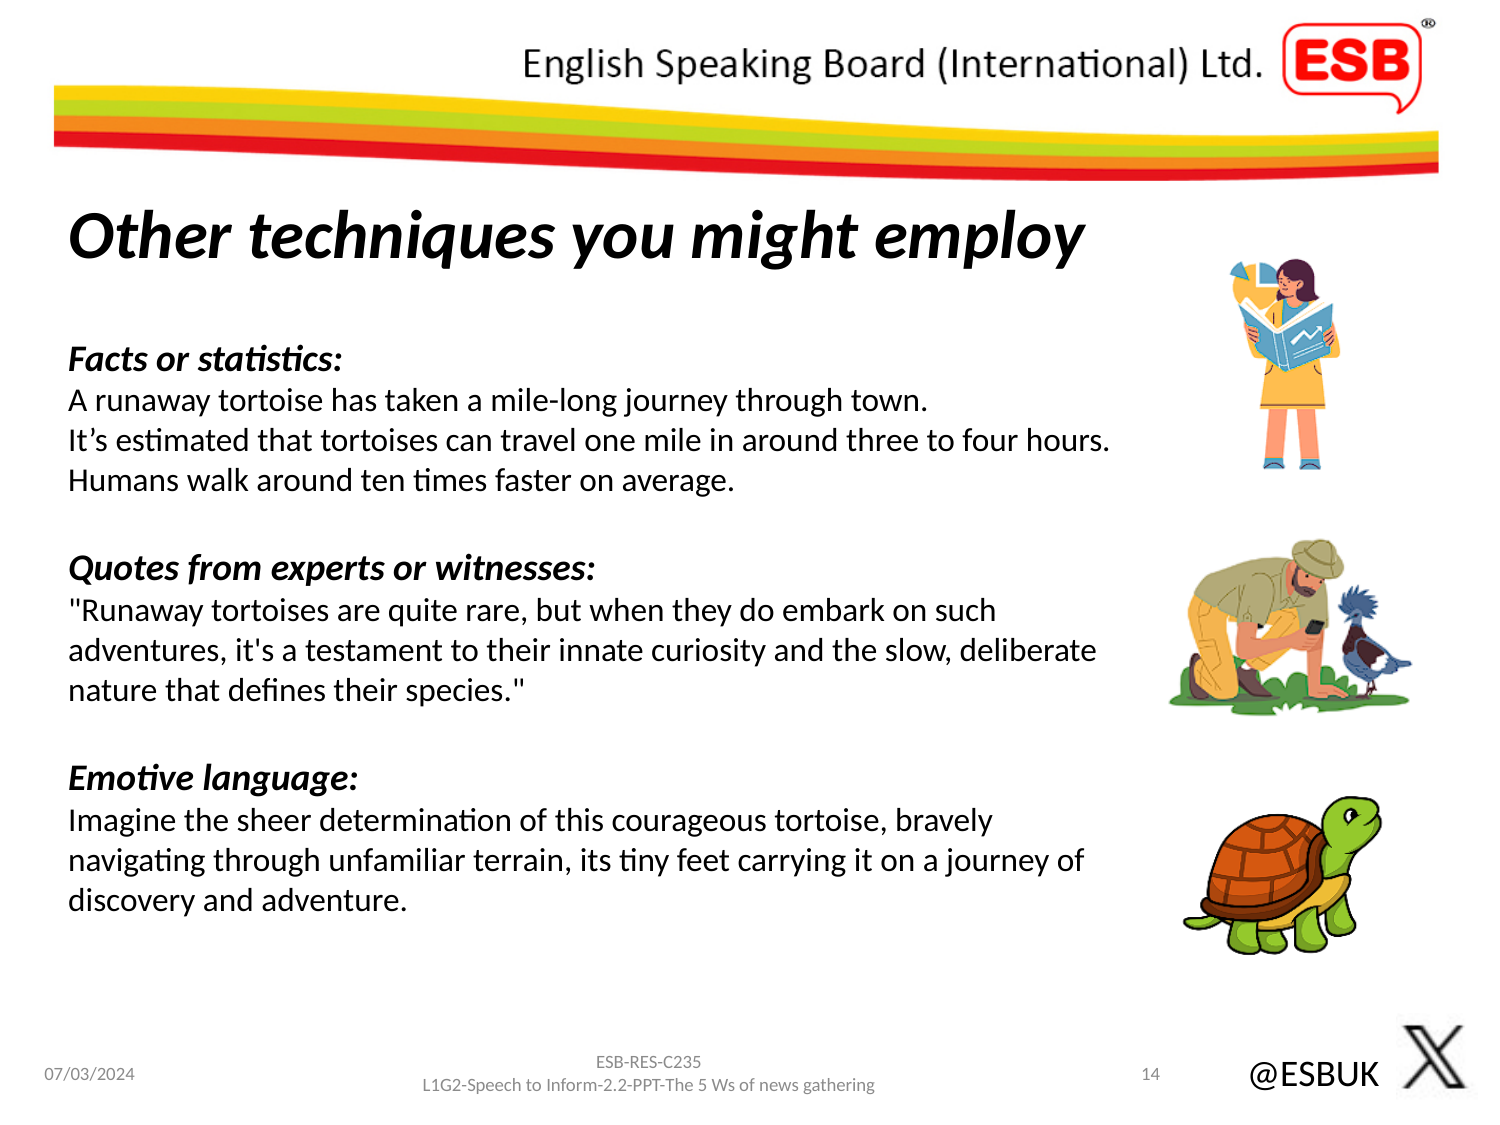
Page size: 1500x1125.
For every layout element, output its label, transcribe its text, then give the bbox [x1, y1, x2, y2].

picture [1175, 771, 1391, 978]
slide_number 14 [930, 1042, 1176, 1103]
footer ESB-RES-C235 L1G2-Speech to Inform-2.2-PPT-The 5 Ws of news gathering [395, 1042, 902, 1103]
text_box Other techniques you might employ [53, 170, 1347, 301]
text_box Facts or statistics: A runaway tortoise has taken a mile-long journey through town. It’s estimated that tortoises can travel one mile in around three to four hours. Humans walk around ten times faster on average. Quotes from experts or witnesses: "Runaway tortoises are quite rare, but when they do embark on such adventures, it's a testament to their innate curiosity and the slow, deliberate nature that defines their species." Emotive language: Imagine the sheer determination of this courageous tortoise, bravely navigating through unfamiliar terrain, its tiny feet carrying it on a journey of discovery and adventure. [53, 326, 1152, 926]
picture [1222, 243, 1347, 481]
picture [0, 0, 1500, 189]
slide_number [29, 1042, 367, 1103]
picture [1396, 1013, 1478, 1102]
picture [1151, 515, 1420, 743]
